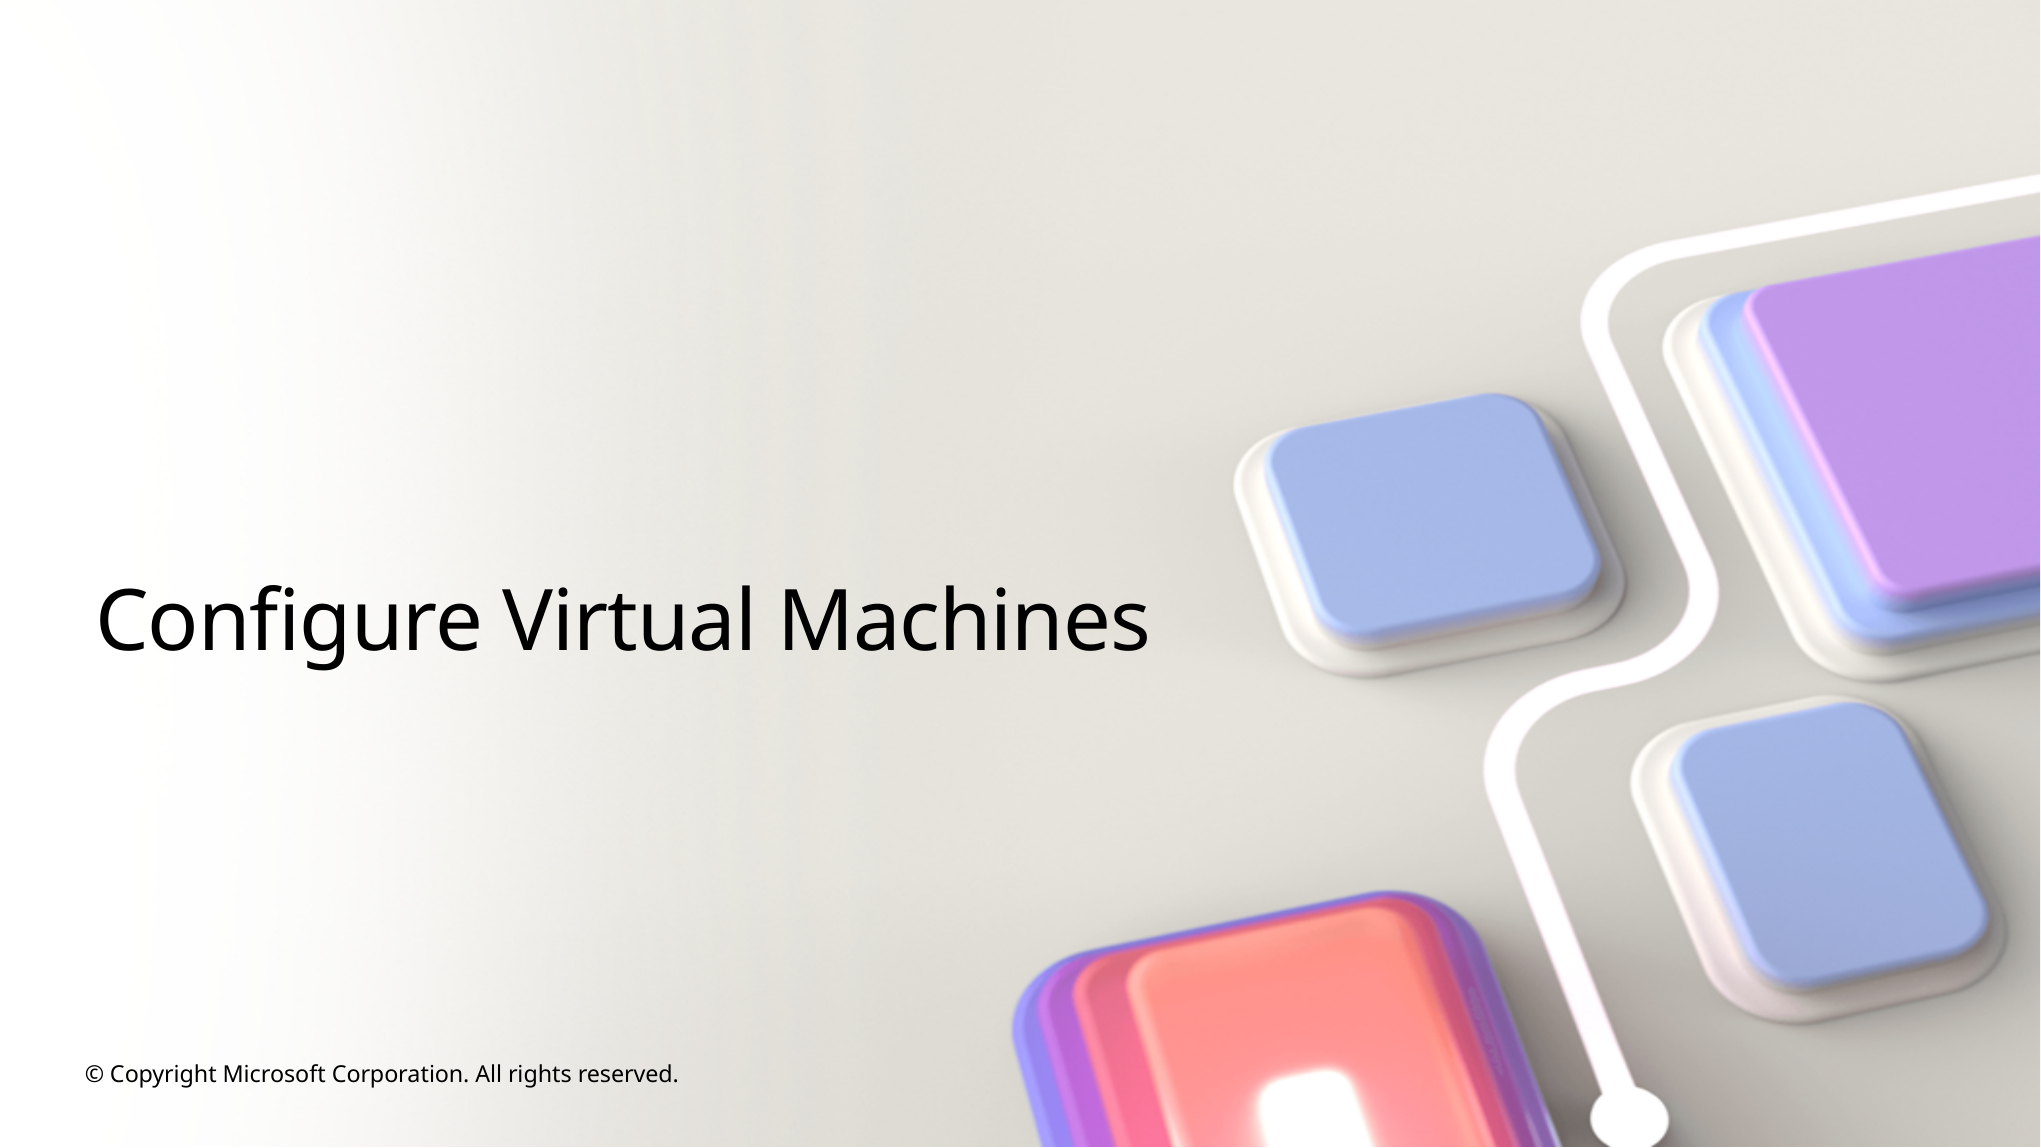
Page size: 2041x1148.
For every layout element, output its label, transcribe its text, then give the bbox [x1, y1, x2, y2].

title Configure Virtual Machines [95, 576, 1158, 670]
picture [0, 0, 2041, 1147]
